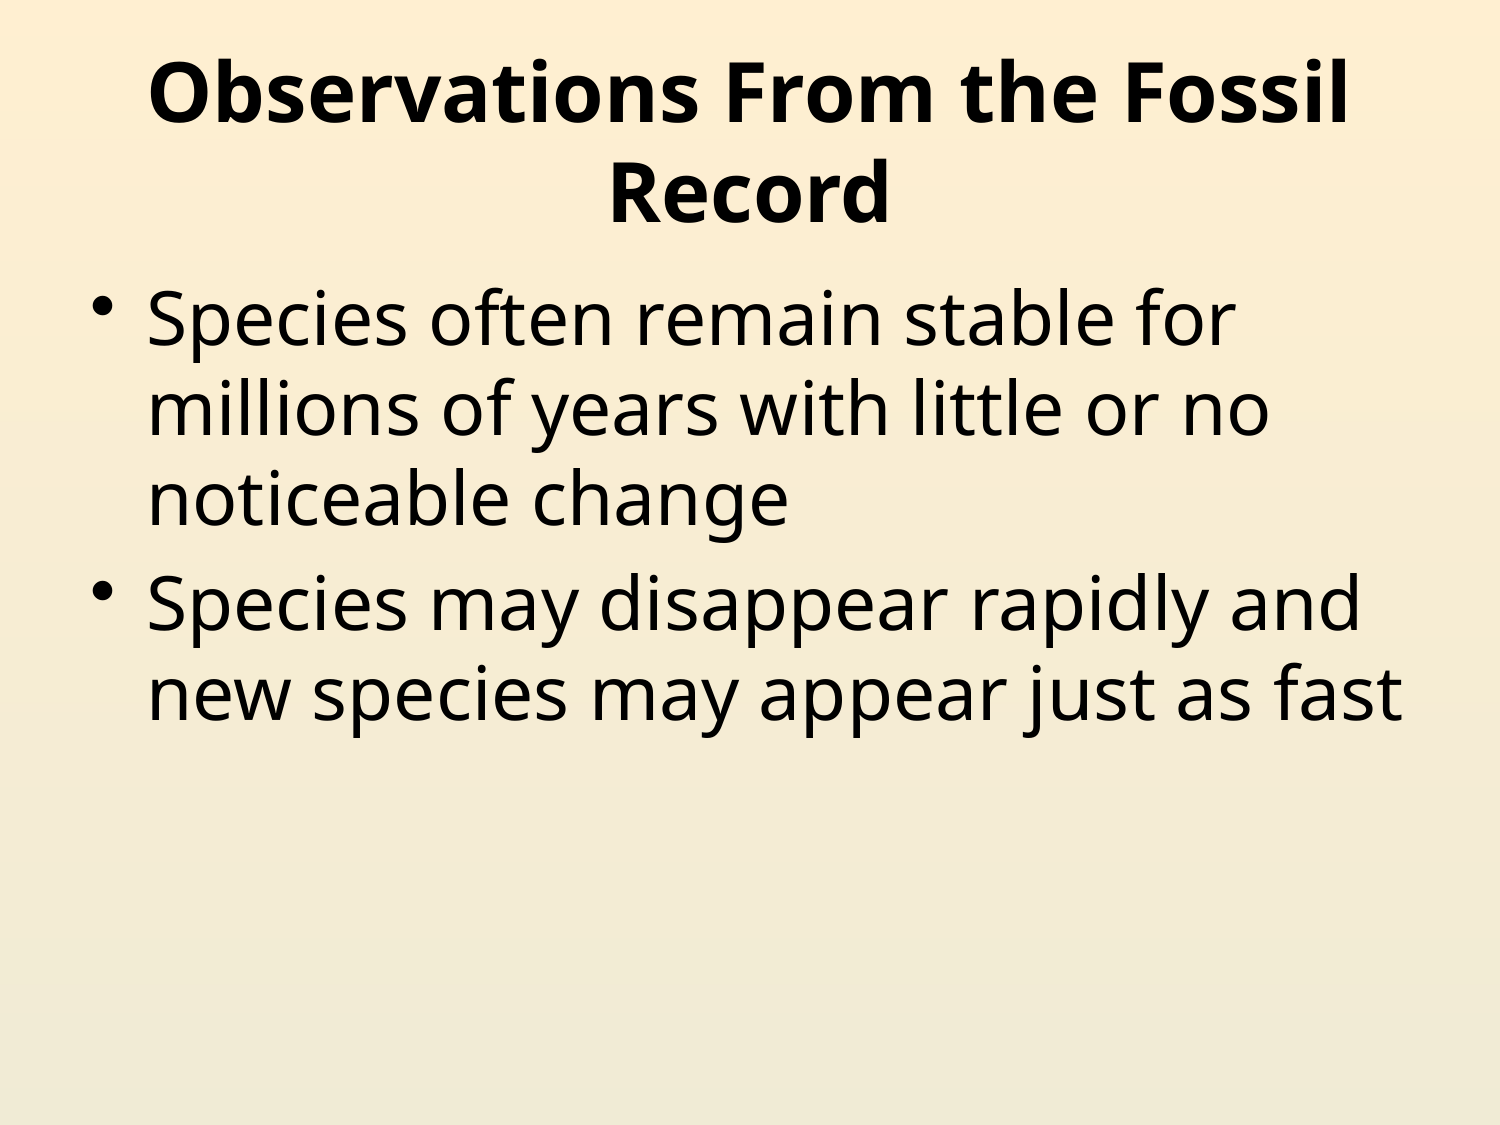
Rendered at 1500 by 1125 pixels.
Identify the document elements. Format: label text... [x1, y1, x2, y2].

title Observations From the Fossil Record [74, 44, 1426, 233]
list Species often remain stable for millions of years with little or no noticeable change Species may disappear rapidly and new species may appear just as fast [74, 262, 1426, 1006]
